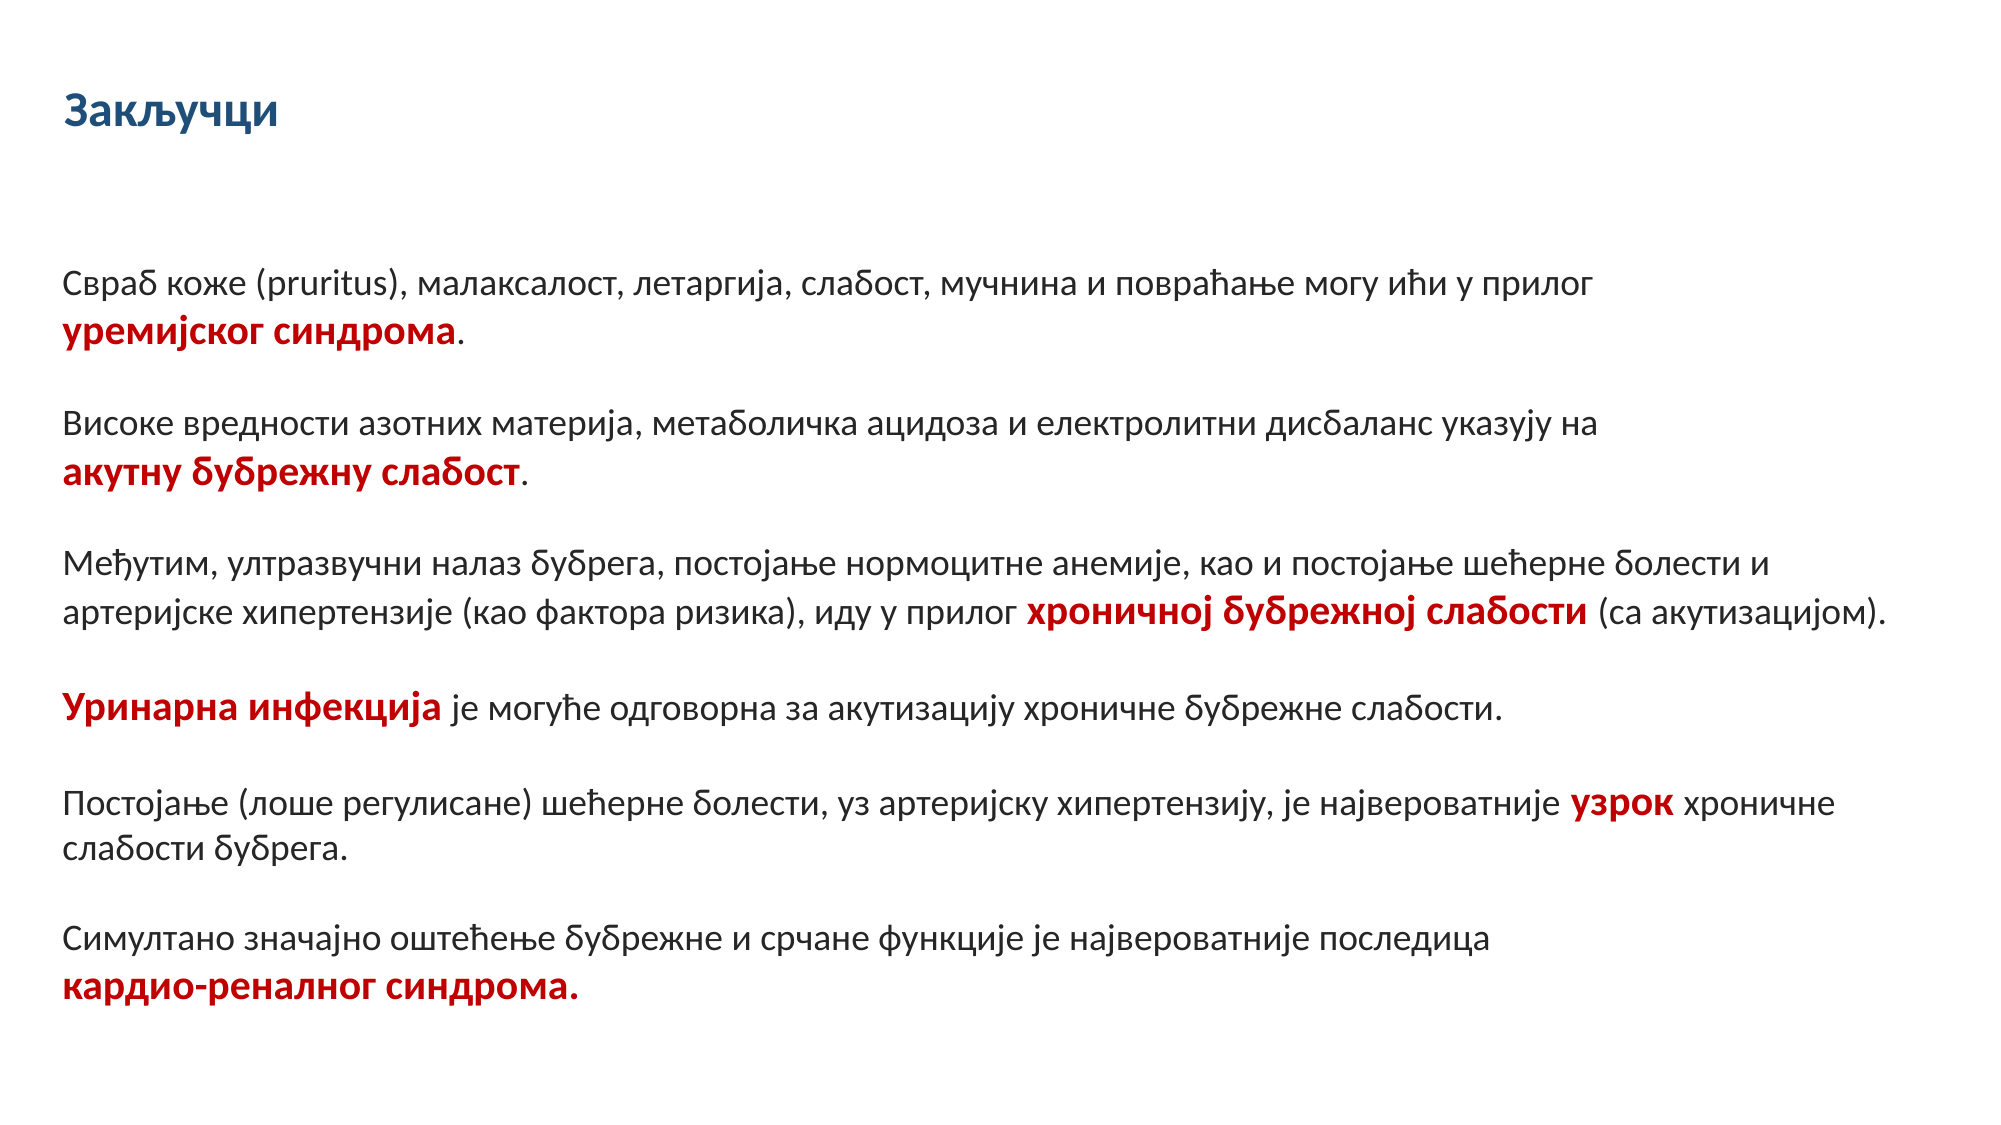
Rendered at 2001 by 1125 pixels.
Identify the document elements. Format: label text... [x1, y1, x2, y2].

text_box Закључци [49, 69, 295, 145]
text_box Свраб коже (pruritus), малaксалост, летаргија, слабост, мучнина и повраћање могу ићи у прилог уремијског синдрома. Високе вредности азотних материја, метаболичка ацидоза и електролитни дисбаланс указују на акутну бубрежну слабост. Међутим, ултразвучни налаз бубрега, постојање нормоцитне анемије, као и постојање шећерне болести и артеријске хипертензије (као фактора ризика), иду у прилог хроничној бубрежној слабости (са акутизацијом). Уринарна инфекција је могуће одговорна за акутизацију хроничне бубрежне слабости. Постојање (лоше регулисане) шећерне болести, уз артеријску хипертензију, је највероватније узрок хроничне слабости бубрега. Симултано значајно оштећење бубрежне и срчане функције је највероватније последица кардио-реналног синдрома. [47, 250, 1922, 1111]
